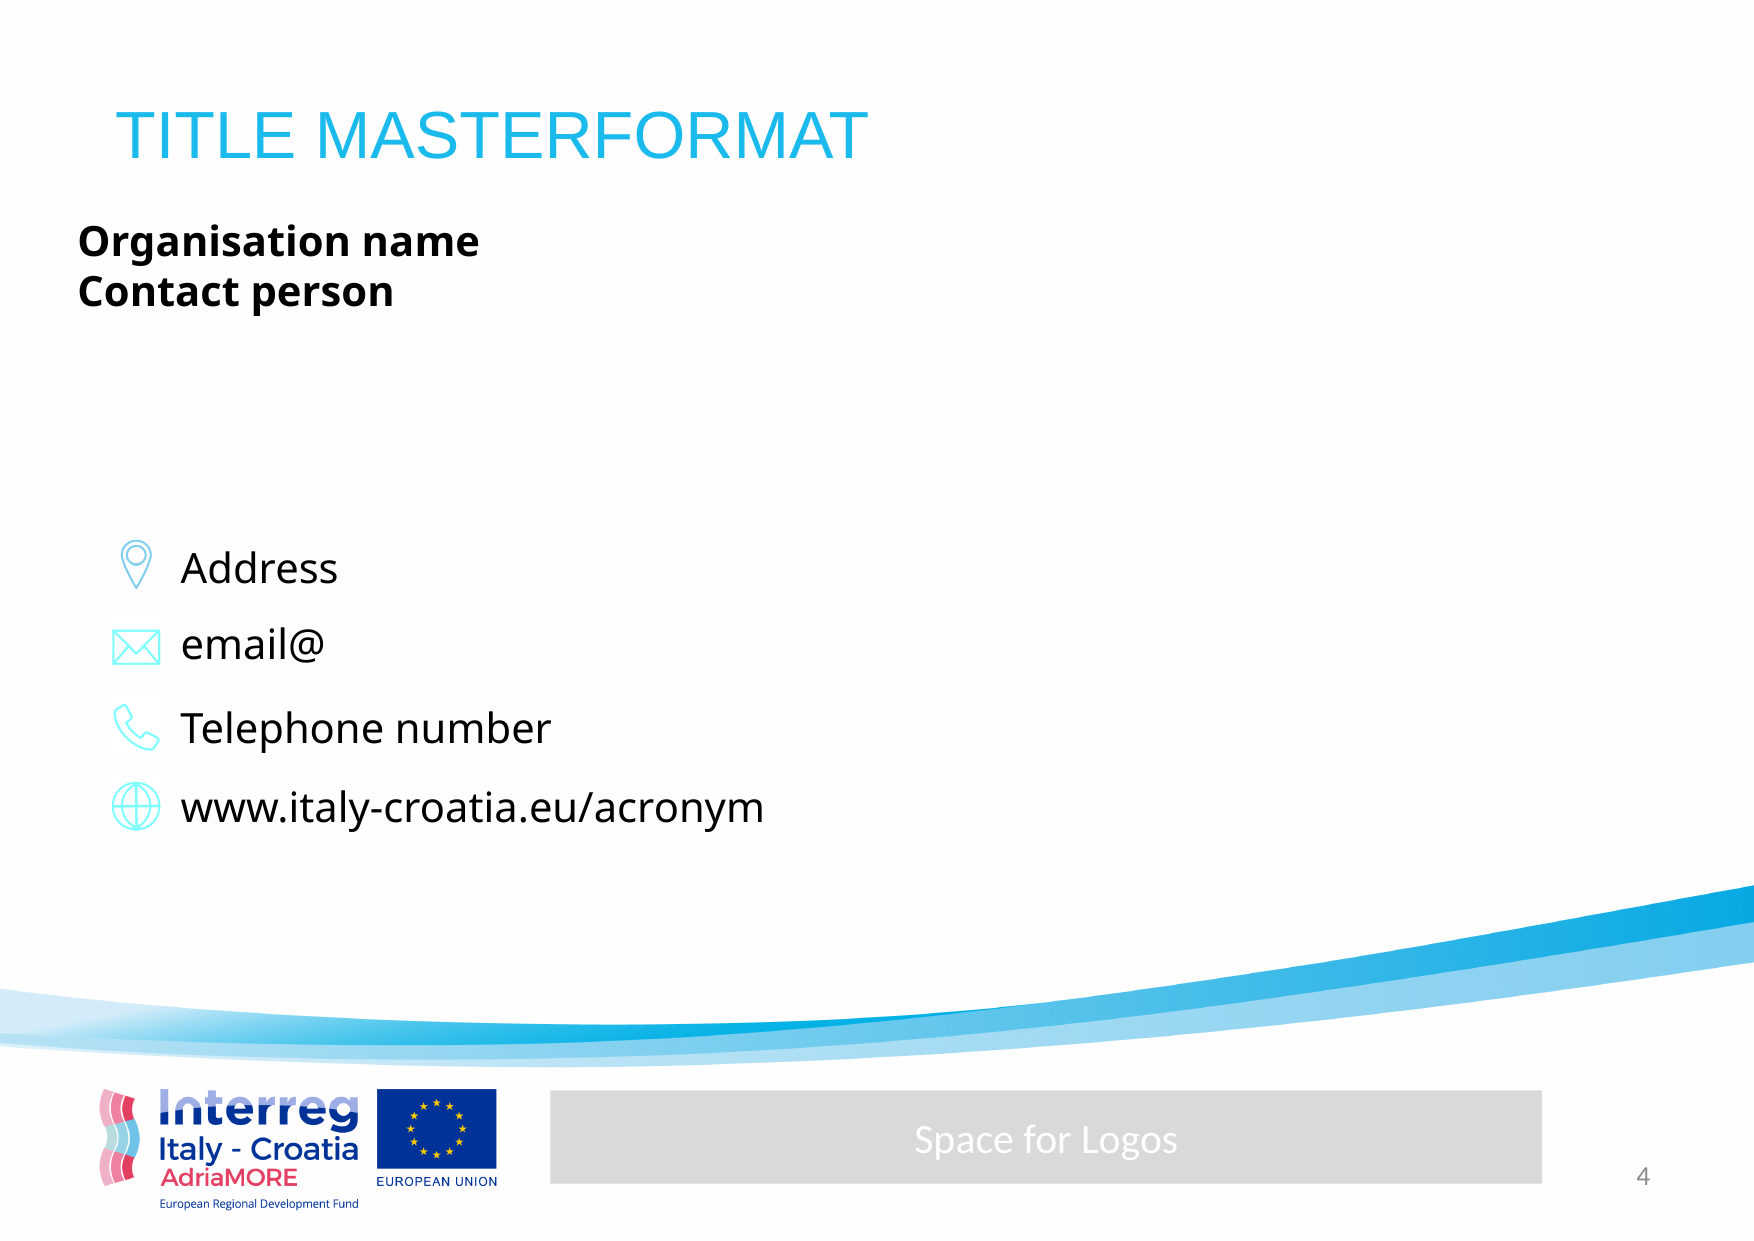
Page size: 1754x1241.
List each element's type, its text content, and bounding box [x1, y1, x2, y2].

slide_number 4 [1607, 1141, 1666, 1208]
text_box TITLE MASTERFORMAT [97, 83, 1656, 181]
text_box Address [165, 534, 1194, 600]
text_box Space for Logos [549, 1089, 1543, 1185]
text_box email@ [165, 610, 1194, 676]
text_box www.italy-croatia.eu/acronym [165, 772, 1194, 838]
text_box Telephone number [165, 694, 1194, 760]
text_box Organisation name Contact person [62, 206, 496, 322]
picture [0, 0, 1754, 1241]
